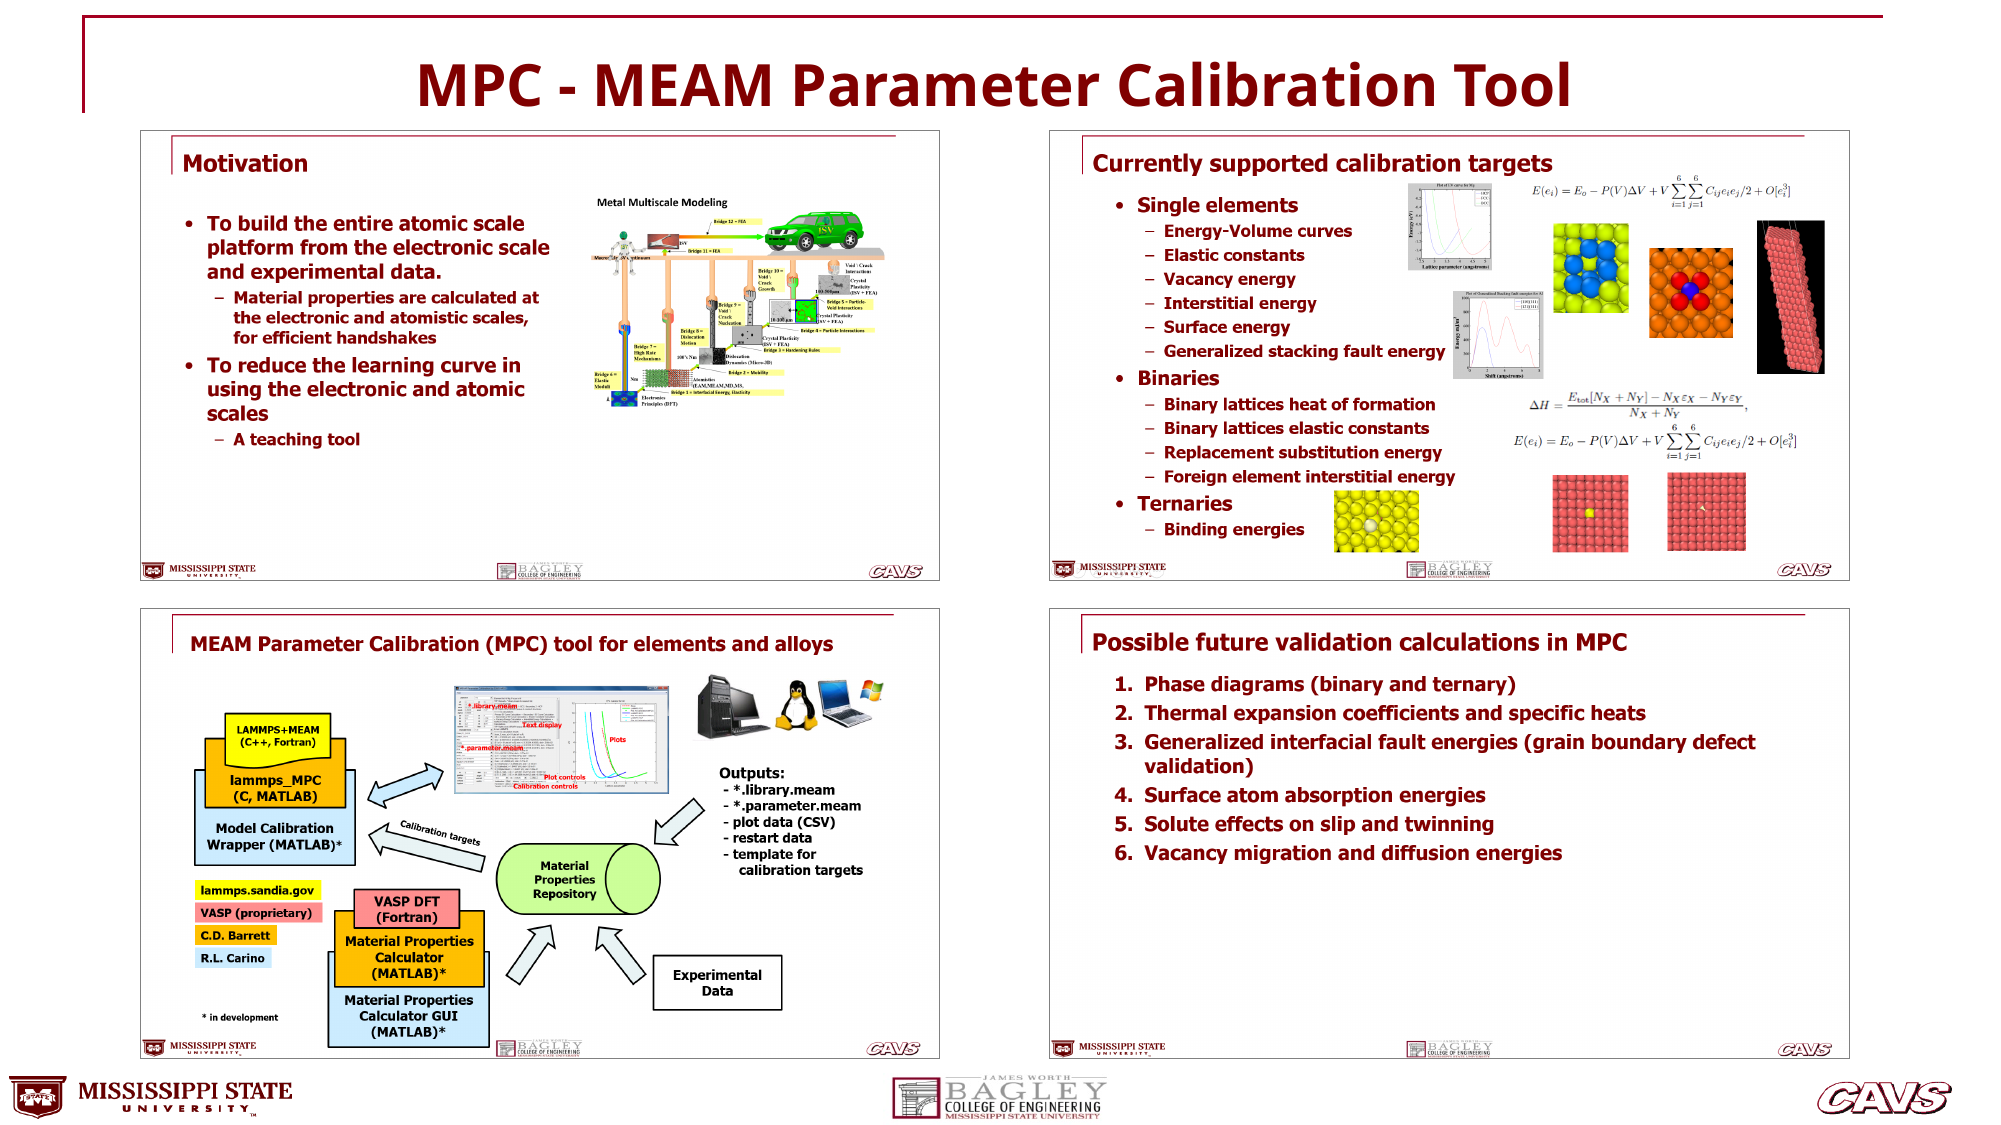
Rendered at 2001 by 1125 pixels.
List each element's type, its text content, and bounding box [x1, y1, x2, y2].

picture [0, 1069, 300, 1125]
picture [1049, 130, 1850, 581]
picture [883, 1073, 1117, 1125]
picture [139, 130, 940, 581]
title MPC - MEAM Parameter Calibration Tool [94, 28, 1895, 138]
picture [1806, 1076, 1967, 1125]
picture [139, 607, 940, 1059]
picture [1049, 607, 1850, 1059]
